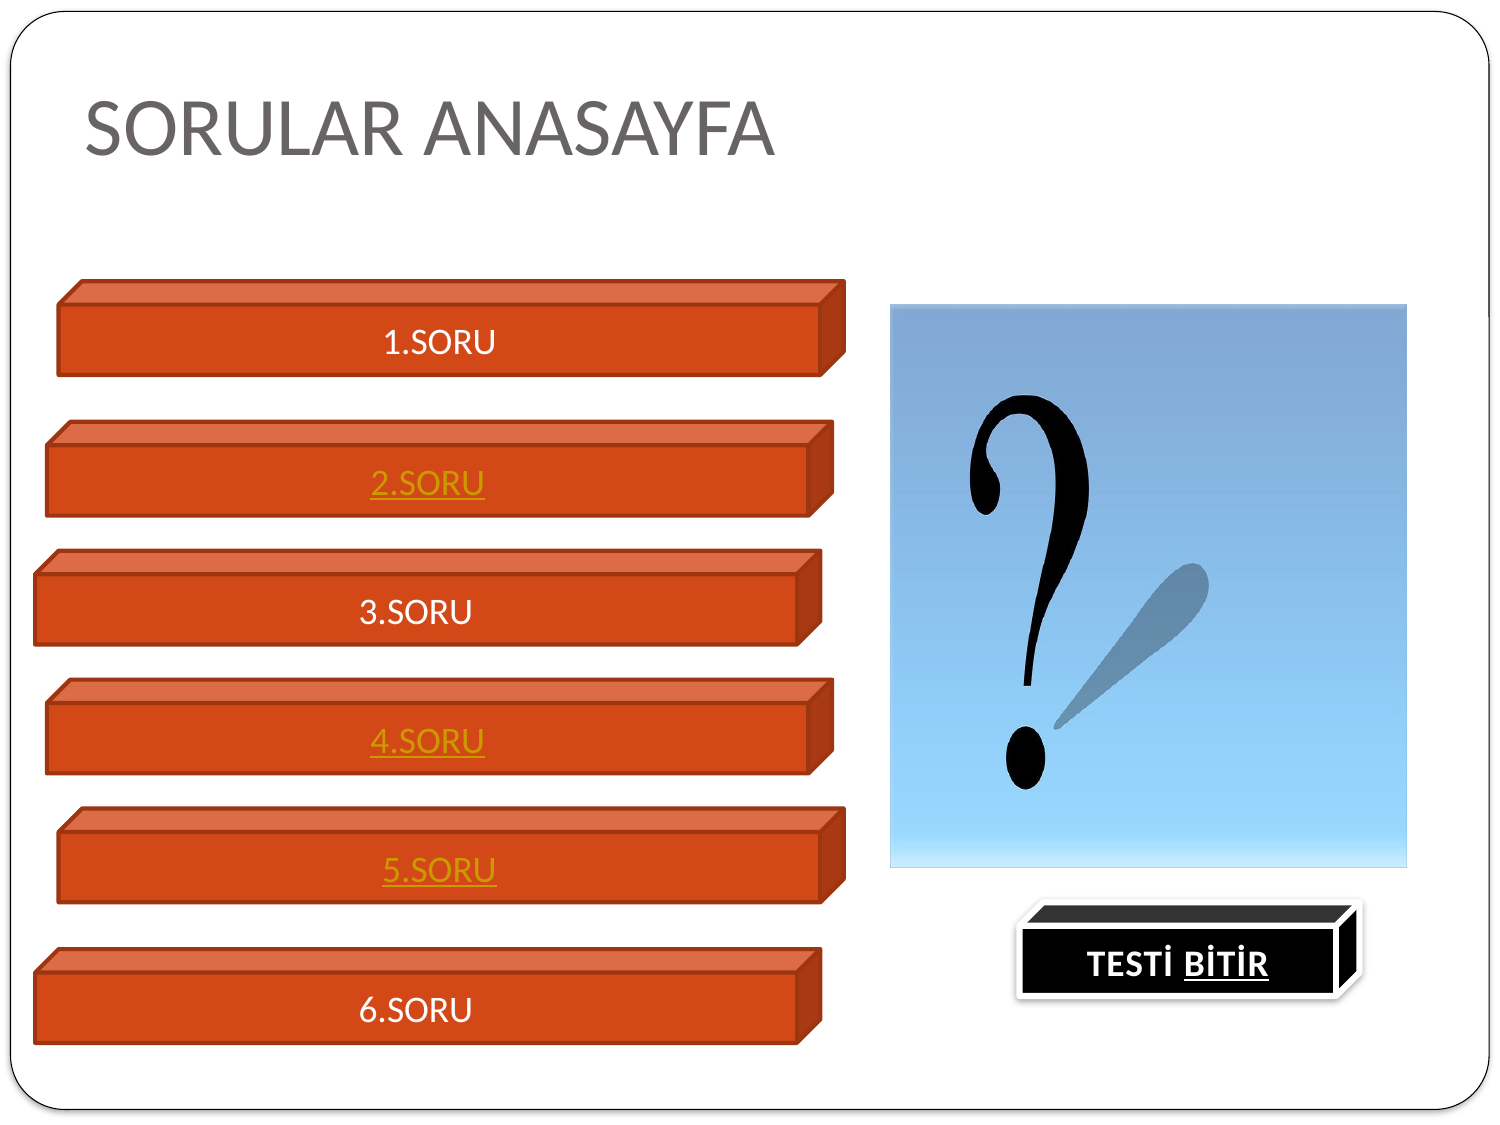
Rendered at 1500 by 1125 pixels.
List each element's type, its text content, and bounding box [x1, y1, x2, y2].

text_box 4.SORU [44, 677, 835, 776]
picture [890, 304, 1407, 868]
text_box 5.SORU [56, 806, 846, 905]
text_box TESTİ BİTİR [1016, 899, 1363, 1000]
text_box 3.SORU [33, 548, 823, 647]
title SORULAR ANASAYFA [70, 35, 1413, 188]
text_box 2.SORU [44, 419, 835, 518]
text_box 6.SORU [33, 947, 823, 1046]
text_box 1.SORU [56, 279, 846, 378]
